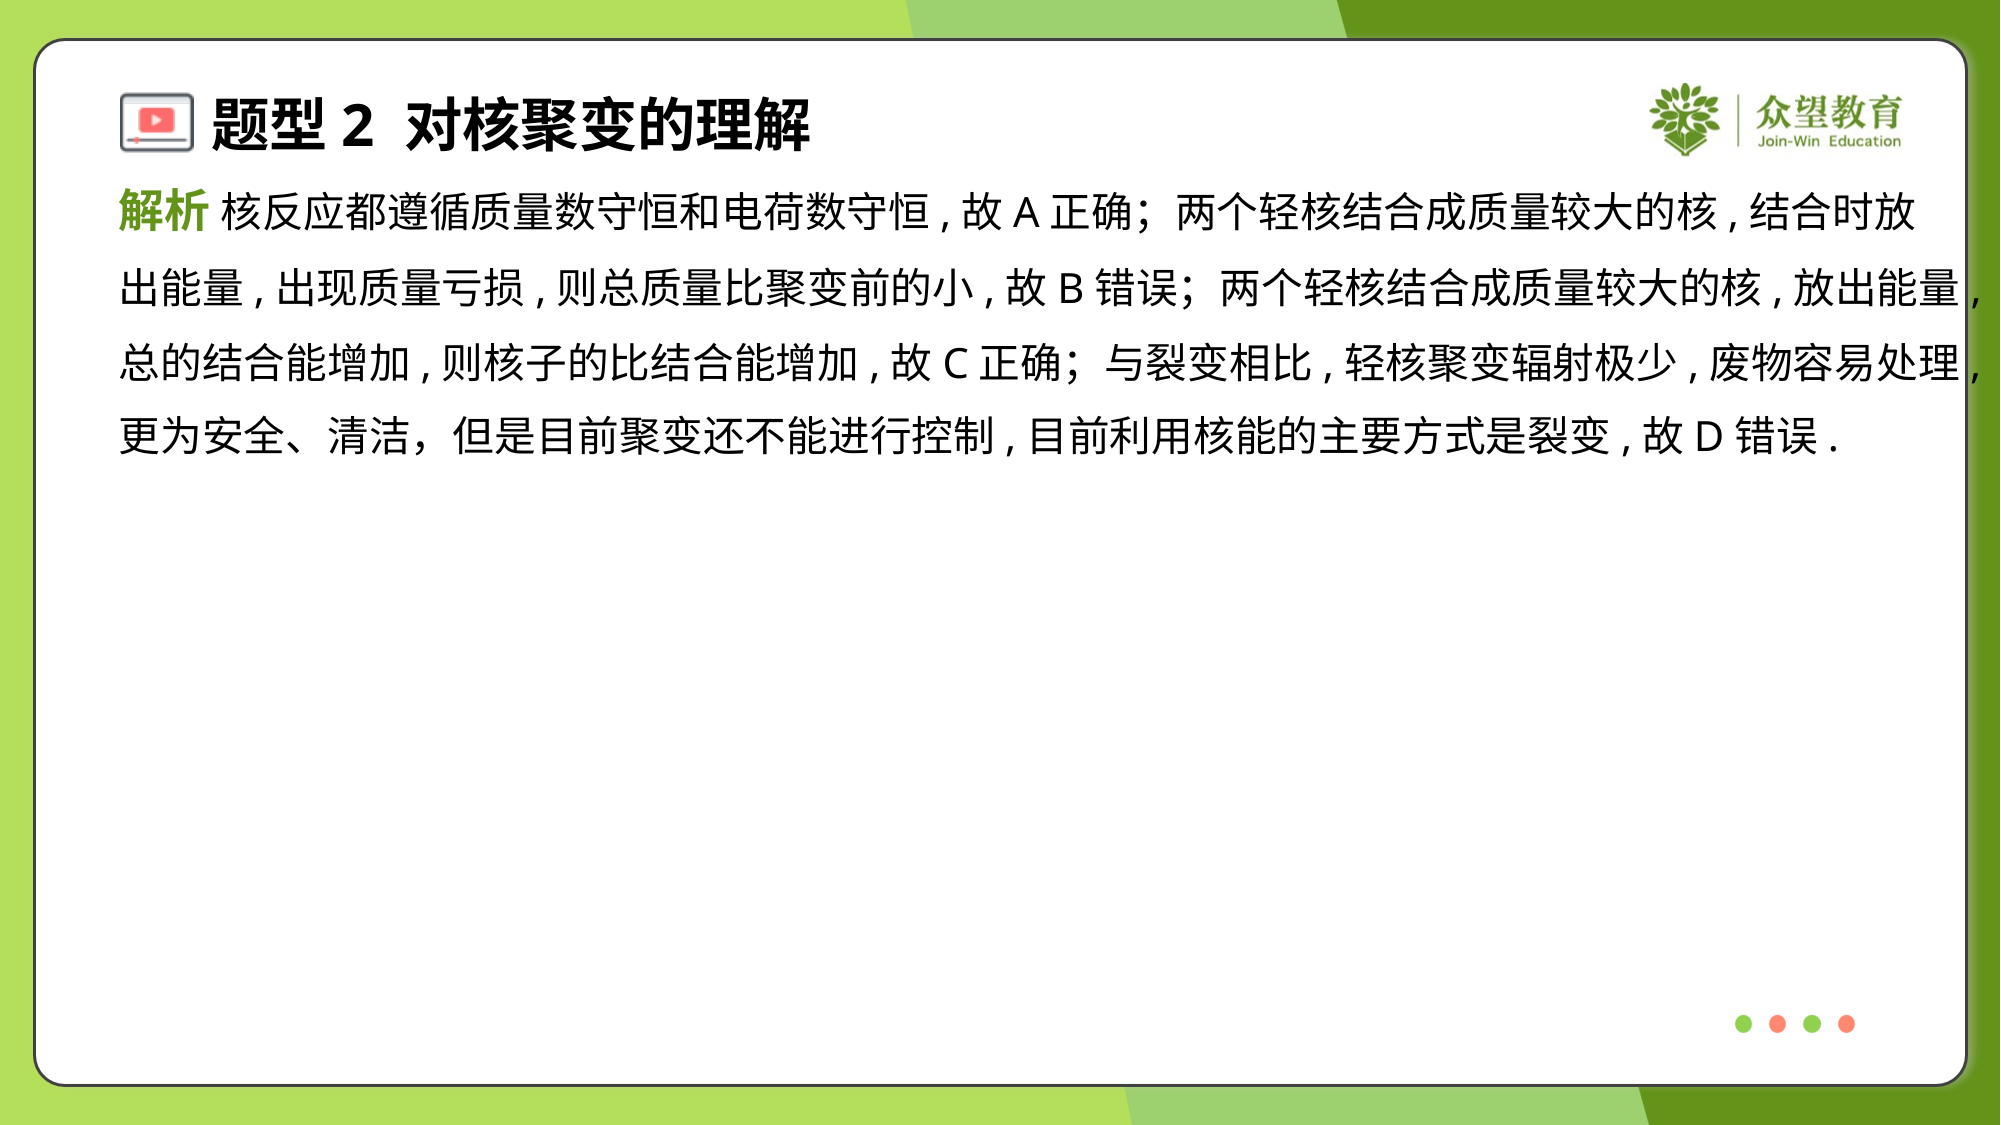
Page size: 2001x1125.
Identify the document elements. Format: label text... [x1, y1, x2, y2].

text_box 解析 核反应都遵循质量数守恒和电荷数守恒,故A正确；两个轻核结合成质量较大的核,结合时放 出能量,出现质量亏损,则总质量比聚变前的小,故B错误；两个轻核结合成质量较大的核,放出能量, 总的结合能增加,则核子的比结合能增加,故C正确；与裂变相比,轻核聚变辐射极少,废物容易处理, 更为安全、清洁，但是目前聚变还不能进行控制,目前利用核能的主要方式是裂变,故D错误. [118, 159, 1883, 452]
picture [0, 0, 2000, 1125]
